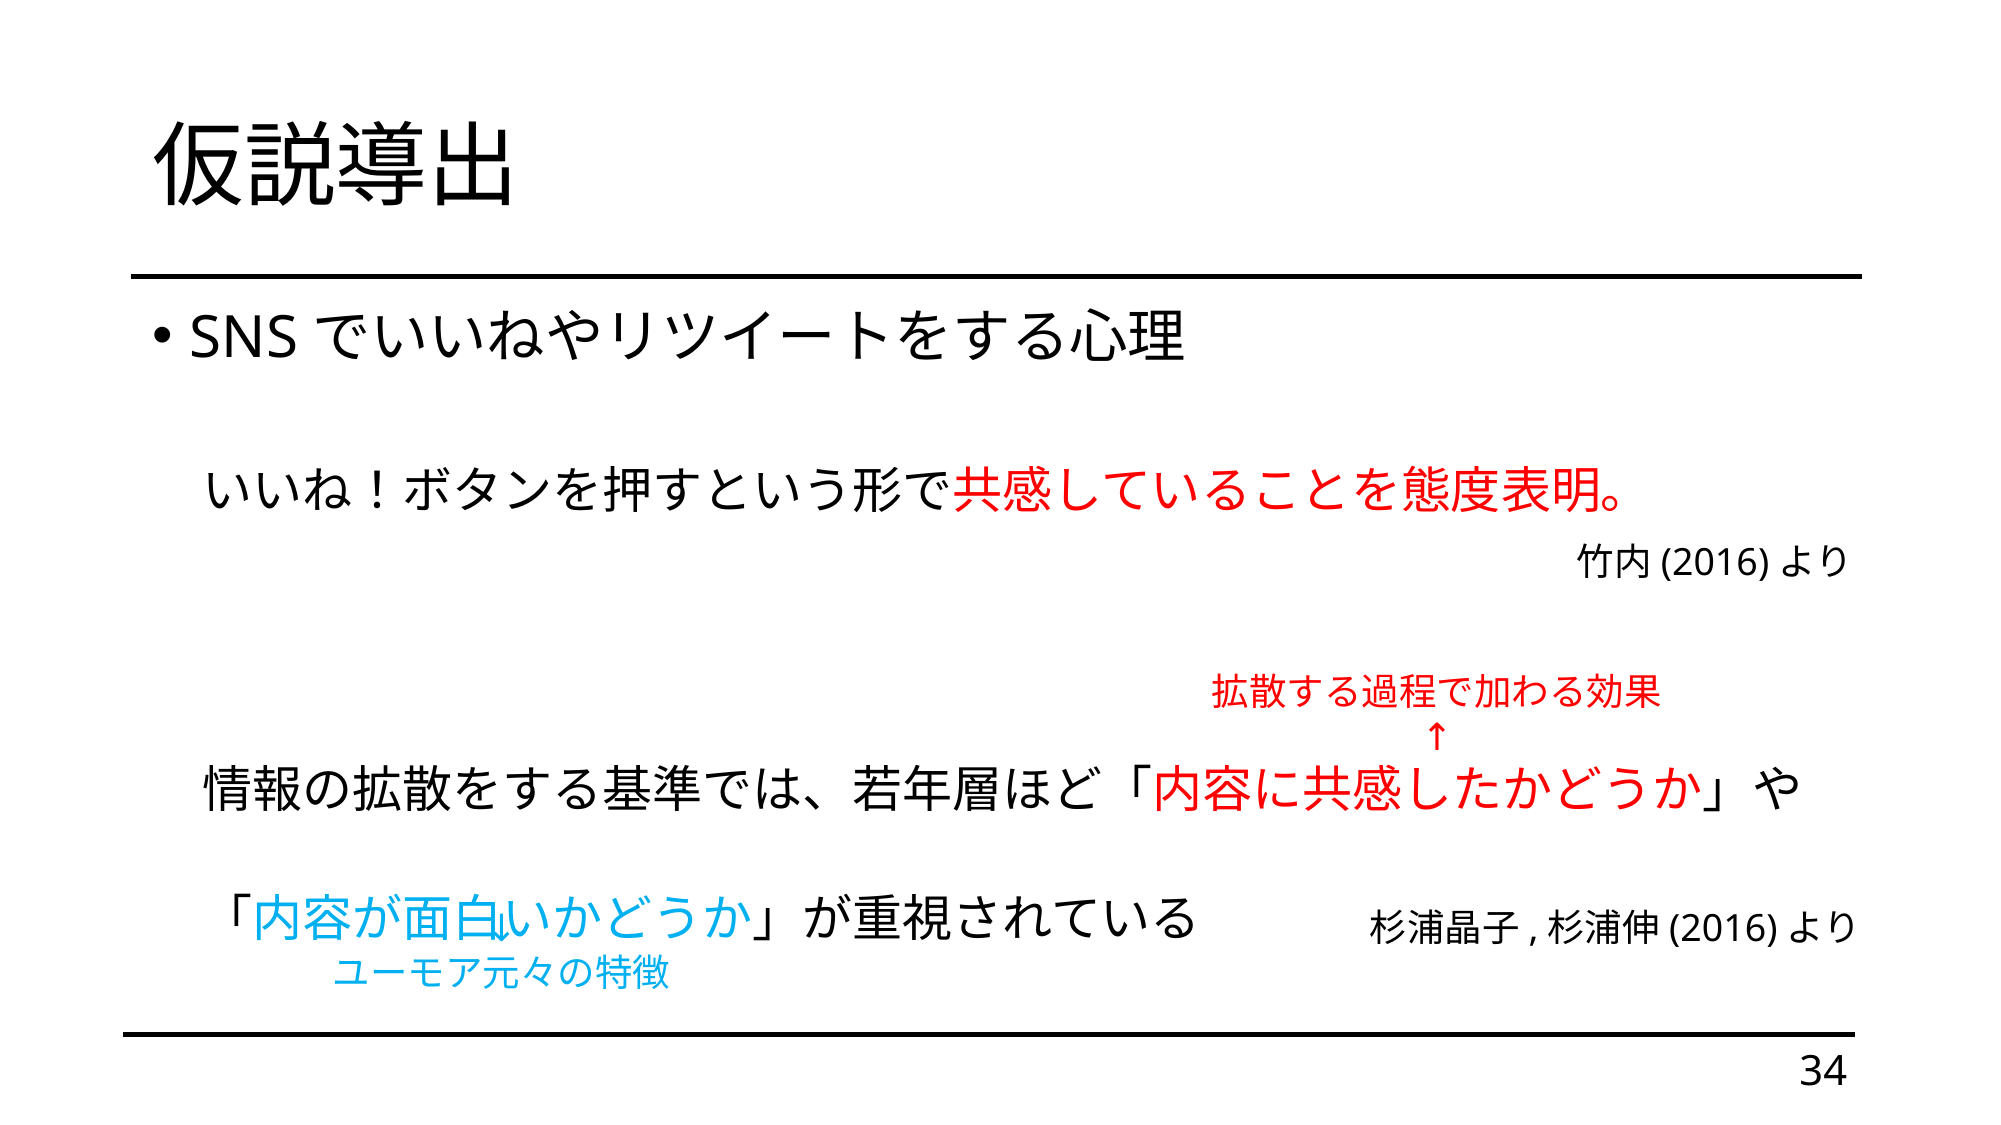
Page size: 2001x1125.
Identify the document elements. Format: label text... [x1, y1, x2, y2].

text_box 竹内(2016)より [1562, 530, 1868, 591]
slide_number 34 [1412, 1042, 1863, 1103]
text_box 杉浦晶子,杉浦伸(2016)より [1354, 896, 1876, 957]
list SNSでいいねやリツイートをする心理 いいね！ボタンを押すという形で共感していることを態度表明。 情報の拡散をする基準では、若年層ほど「内容に共感したかどうか」や 「内容が面白いかどうか」が重視されている [137, 299, 1863, 1014]
text_box ↓ ユーモア元々の特徴 [317, 896, 686, 1002]
title 仮説導出 [137, 59, 1863, 276]
text_box 拡散する過程で加わる効果 ↑ [1196, 660, 1677, 766]
